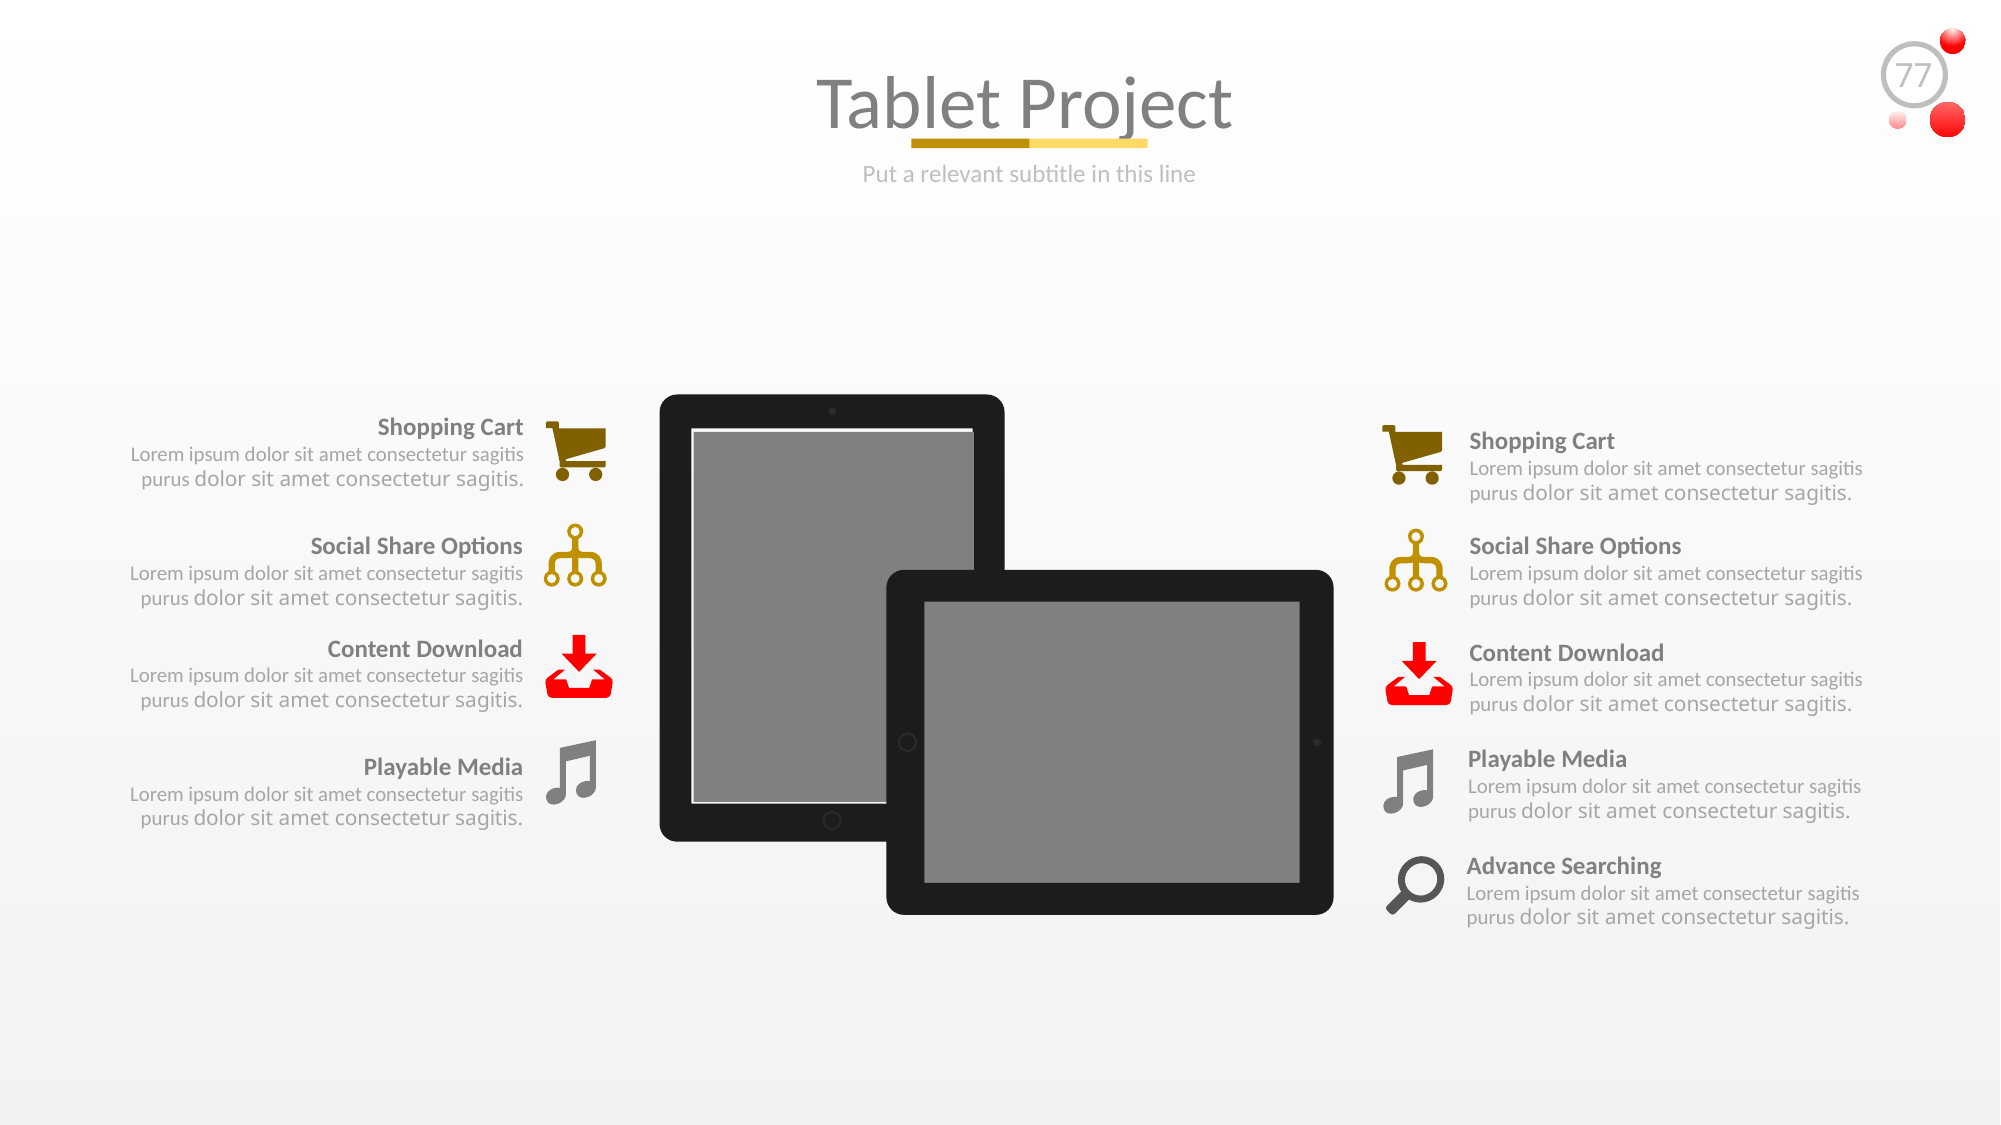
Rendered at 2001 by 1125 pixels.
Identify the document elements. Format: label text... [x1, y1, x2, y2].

text_box [925, 842, 937, 882]
text_box Content Download Lorem ipsum dolor sit amet consectetur sagitis purus dolor sit amet consectetur sagitis. [1454, 617, 1898, 736]
text_box Put a relevant subtitle in this line [792, 142, 1267, 202]
text_box Social Share Options Lorem ipsum dolor sit amet consectetur sagitis purus dolor sit amet consectetur sagitis. [95, 510, 539, 613]
text_box [1382, 425, 1443, 485]
text_box Shopping Cart Lorem ipsum dolor sit amet consectetur sagitis purus dolor sit amet consectetur sagitis. [95, 391, 539, 510]
text_box Tablet Project [597, 1, 1454, 152]
text_box [546, 740, 596, 805]
text_box Content Download Lorem ipsum dolor sit amet consectetur sagitis purus dolor sit amet consectetur sagitis. [95, 613, 539, 731]
text_box [1385, 856, 1445, 915]
text_box Social Share Options Lorem ipsum dolor sit amet consectetur sagitis purus dolor sit amet consectetur sagitis. [1454, 510, 1898, 617]
text_box [1384, 528, 1448, 592]
text_box [545, 669, 613, 698]
text_box [1401, 642, 1437, 680]
text_box [1383, 749, 1434, 814]
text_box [911, 138, 1148, 149]
text_box [545, 421, 606, 482]
text_box [1385, 676, 1453, 706]
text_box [659, 394, 1005, 842]
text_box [1876, 28, 1966, 138]
text_box Shopping Cart Lorem ipsum dolor sit amet consectetur sagitis purus dolor sit amet consectetur sagitis. [1454, 405, 1898, 510]
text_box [937, 518, 1283, 966]
text_box [561, 634, 597, 672]
text_box Playable Media Lorem ipsum dolor sit amet consectetur sagitis purus dolor sit amet consectetur sagitis. [95, 731, 539, 850]
text_box Advance Searching Lorem ipsum dolor sit amet consectetur sagitis purus dolor sit amet consectetur sagitis. [1451, 830, 1895, 949]
text_box [543, 523, 607, 587]
text_box Playable Media Lorem ipsum dolor sit amet consectetur sagitis purus dolor sit amet consectetur sagitis. [1453, 723, 1897, 842]
text_box [1283, 602, 1299, 882]
